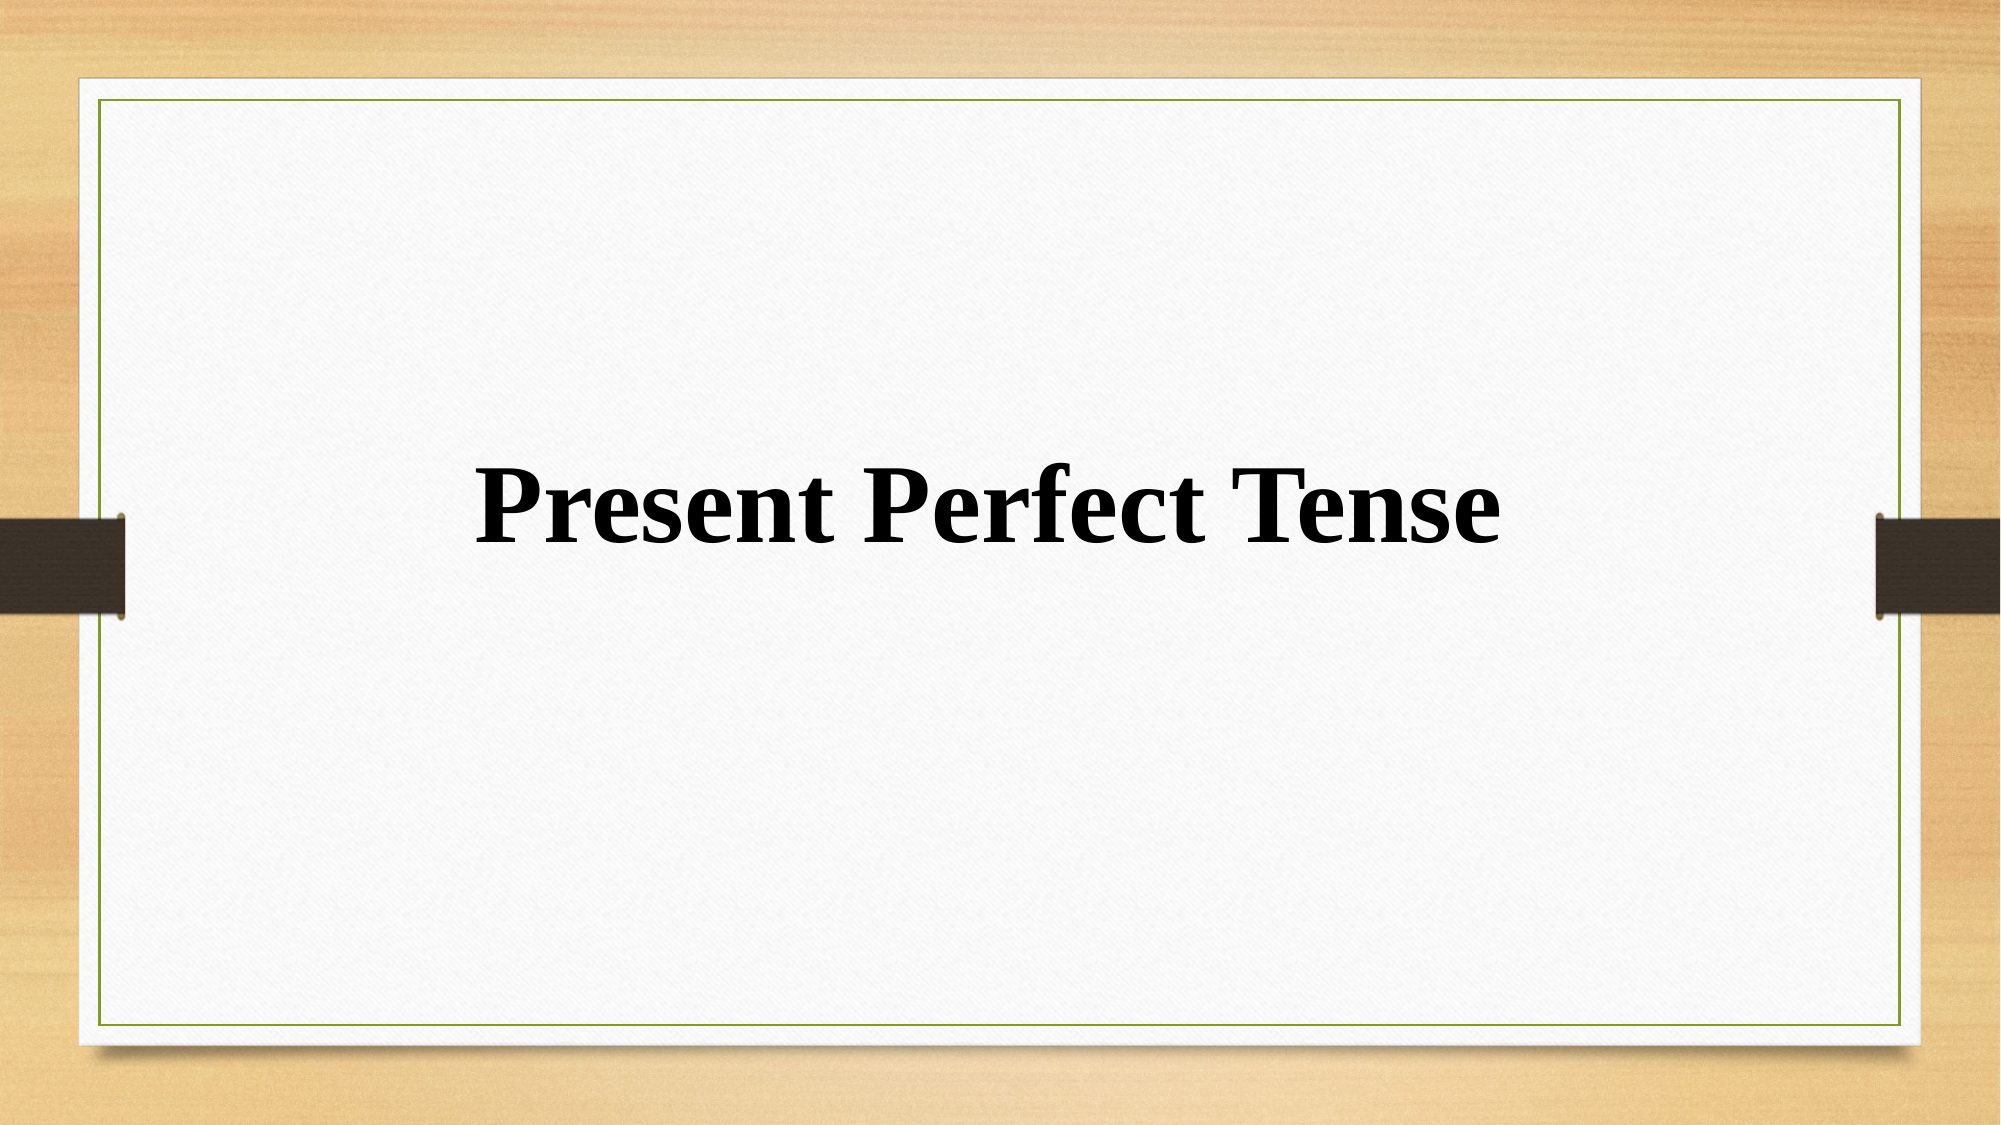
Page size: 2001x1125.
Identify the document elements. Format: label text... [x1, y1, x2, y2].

text_box Present Perfect Tense [459, 422, 1519, 573]
picture [0, 0, 2001, 1125]
